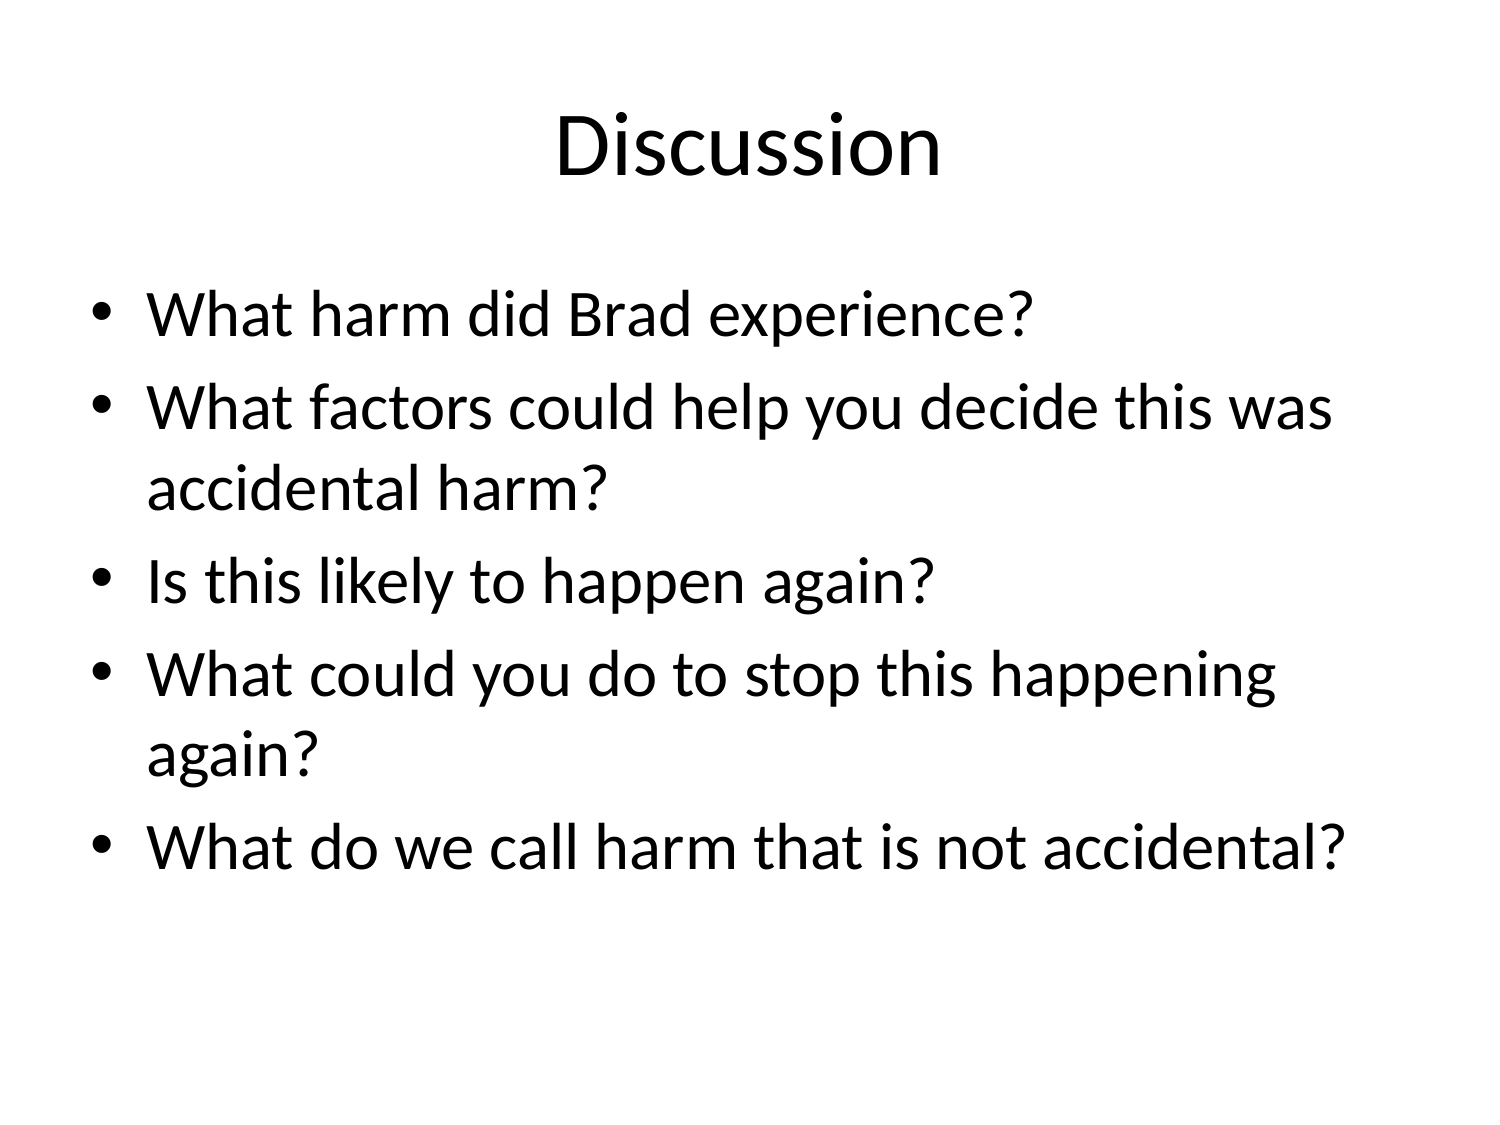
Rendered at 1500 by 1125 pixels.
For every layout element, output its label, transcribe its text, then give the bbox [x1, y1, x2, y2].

title Discussion [75, 45, 1425, 233]
list What harm did Brad experience? What factors could help you decide this was accidental harm? Is this likely to happen again? What could you do to stop this happening again? What do we call harm that is not accidental? [75, 262, 1425, 1005]
